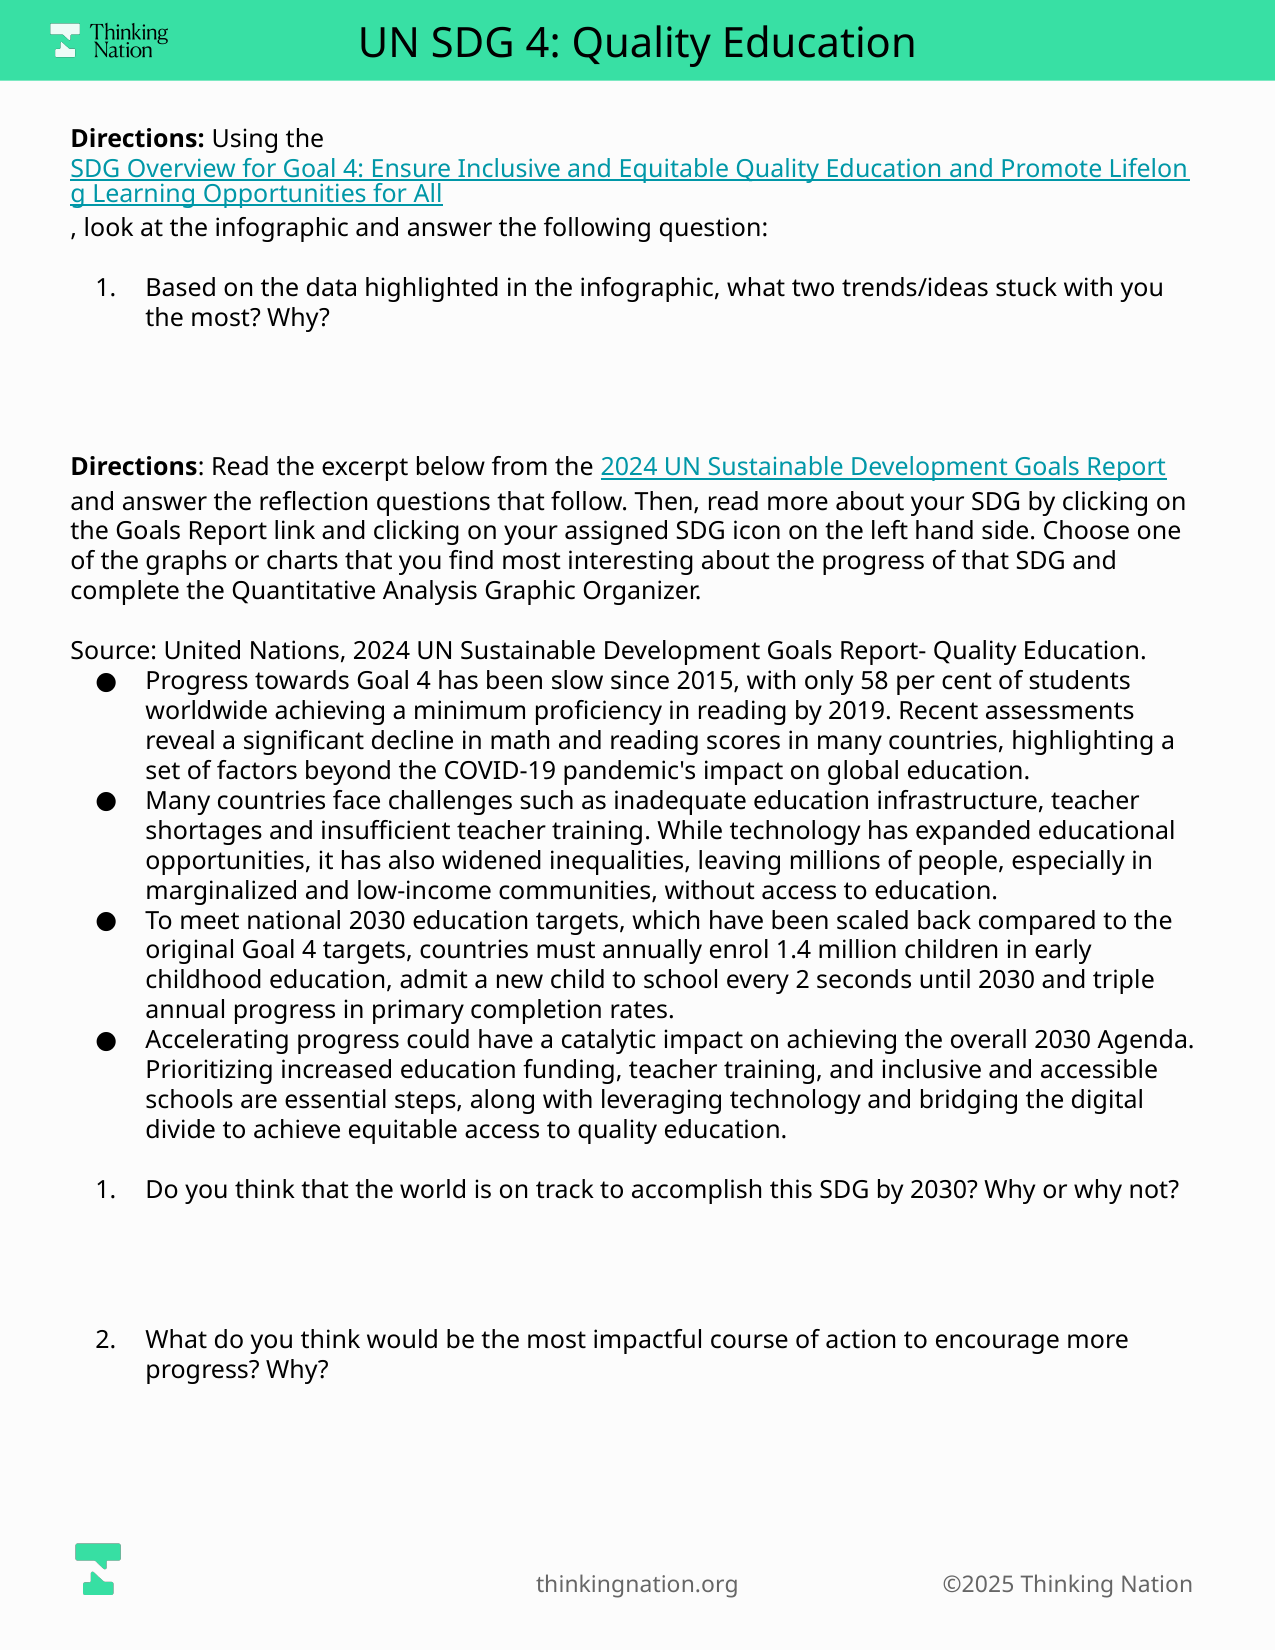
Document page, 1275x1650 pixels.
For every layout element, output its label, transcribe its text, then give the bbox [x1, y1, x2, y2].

picture [36, 12, 172, 69]
text_box ©2025 Thinking Nation [907, 1553, 1210, 1605]
text_box thinkingnation.org [486, 1553, 789, 1605]
text_box UN SDG 4: Quality Education [0, 0, 1275, 81]
text_box Directions: Using the SDG Overview for Goal 4: Ensure Inclusive and Equitable Quality Education and Promote Lifelong Learning Opportunities for All, look at the infographic and answer the following question: Based on the data highlighted in the infographic, what two trends/ideas stuck with you the most? Why? Directions: Read the excerpt below from the 2024 UN Sustainable Development Goals Report and answer the reflection questions that follow. Then, read more about your SDG by clicking on the Goals Report link and clicking on your assigned SDG icon on the left hand side. Choose one of the graphs or charts that you find most interesting about the progress of that SDG and complete the Quantitative Analysis Graphic Organizer. Source: United Nations, 2024 UN Sustainable Development Goals Report- Quality Education. Progress towards Goal 4 has been slow since 2015, with only 58 per cent of students worldwide achieving a minimum proficiency in reading by 2019. Recent assessments reveal a significant decline in math and reading scores in many countries, highlighting a set of factors beyond the COVID-19 pandemic's impact on global education. Many countries face challenges such as inadequate education infrastructure, teacher shortages and insufficient teacher training. While technology has expanded educational opportunities, it has also widened inequalities, leaving millions of people, especially in marginalized and low-income communities, without access to education. To meet national 2030 education targets, which have been scaled back compared to the original Goal 4 targets, countries must annually enrol 1.4 million children in early childhood education, admit a new child to school every 2 seconds until 2030 and triple annual progress in primary completion rates. Accelerating progress could have a catalytic impact on achieving the overall 2030 Agenda. Prioritizing increased education funding, teacher training, and inclusive and accessible schools are essential steps, along with leveraging technology and bridging the digital divide to achieve equitable access to quality education. Do you think that the world is on track to accomplish this SDG by 2030? Why or why not? What do you think would be the most impactful course of action to encourage more progress? Why? [55, 107, 1219, 1434]
picture [62, 1533, 134, 1605]
